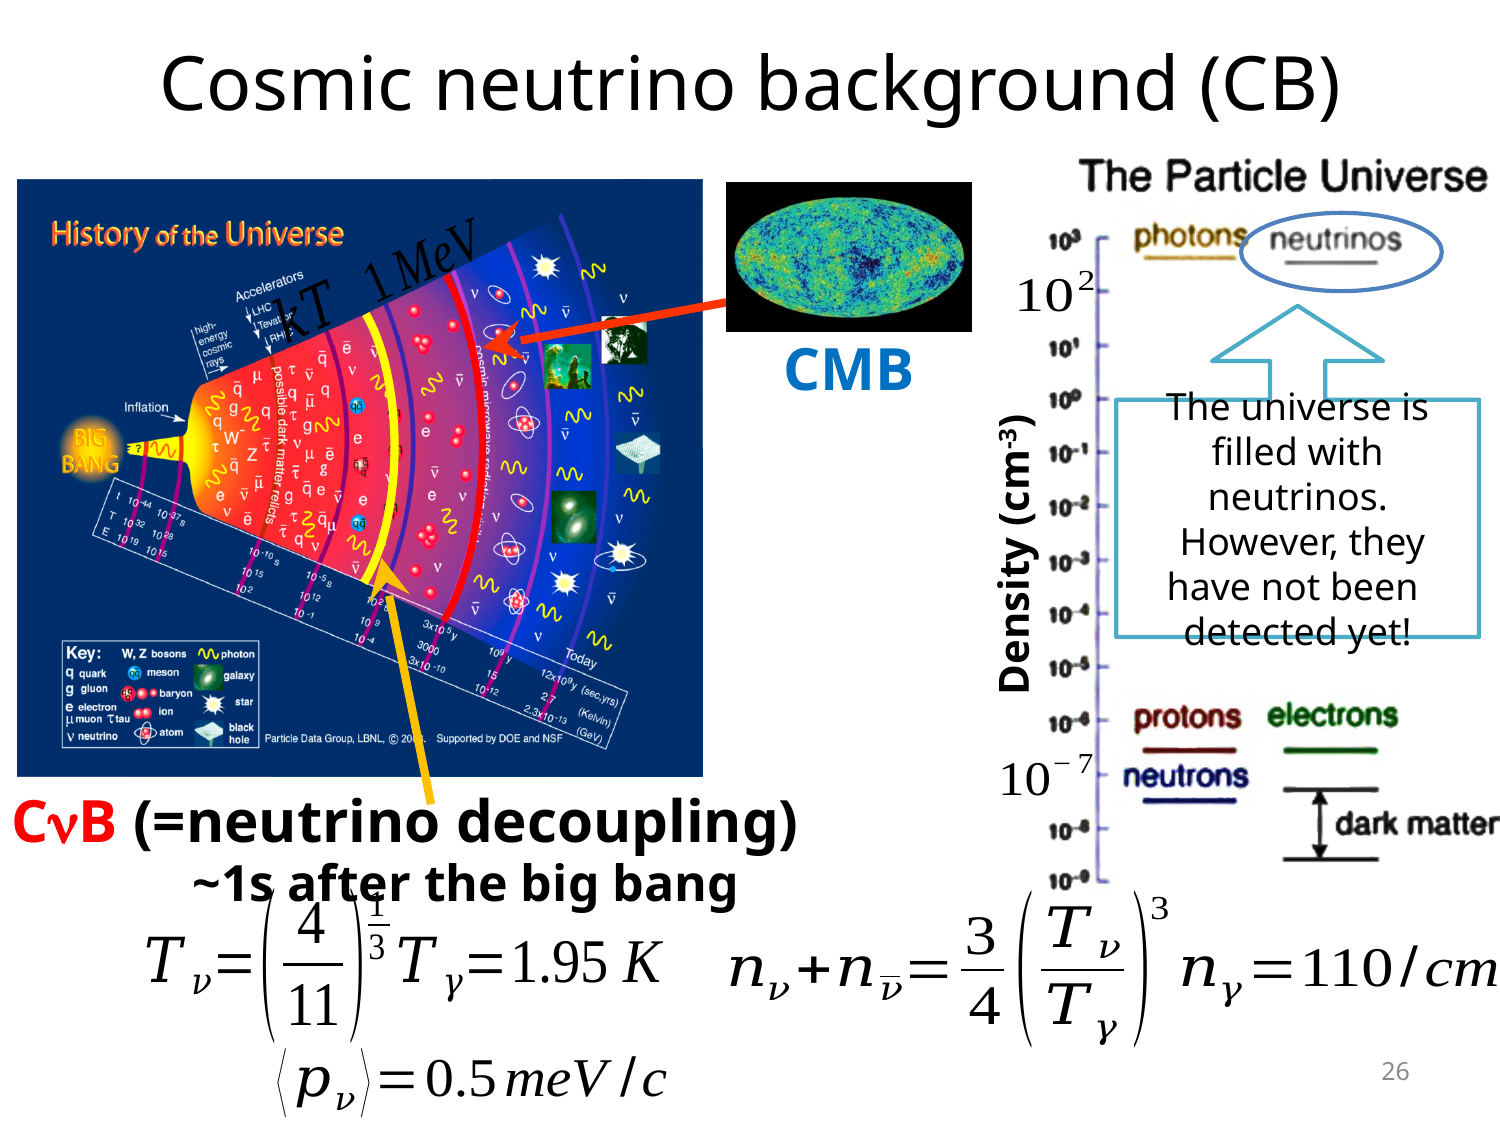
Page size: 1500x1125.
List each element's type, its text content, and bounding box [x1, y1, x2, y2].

text_box CB (=neutrino decoupling) [0, 776, 814, 862]
slide_number 26 [1074, 1042, 1425, 1103]
text_box ~1s after the big bang [178, 843, 755, 919]
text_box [17, 179, 966, 805]
picture [971, 148, 1500, 901]
